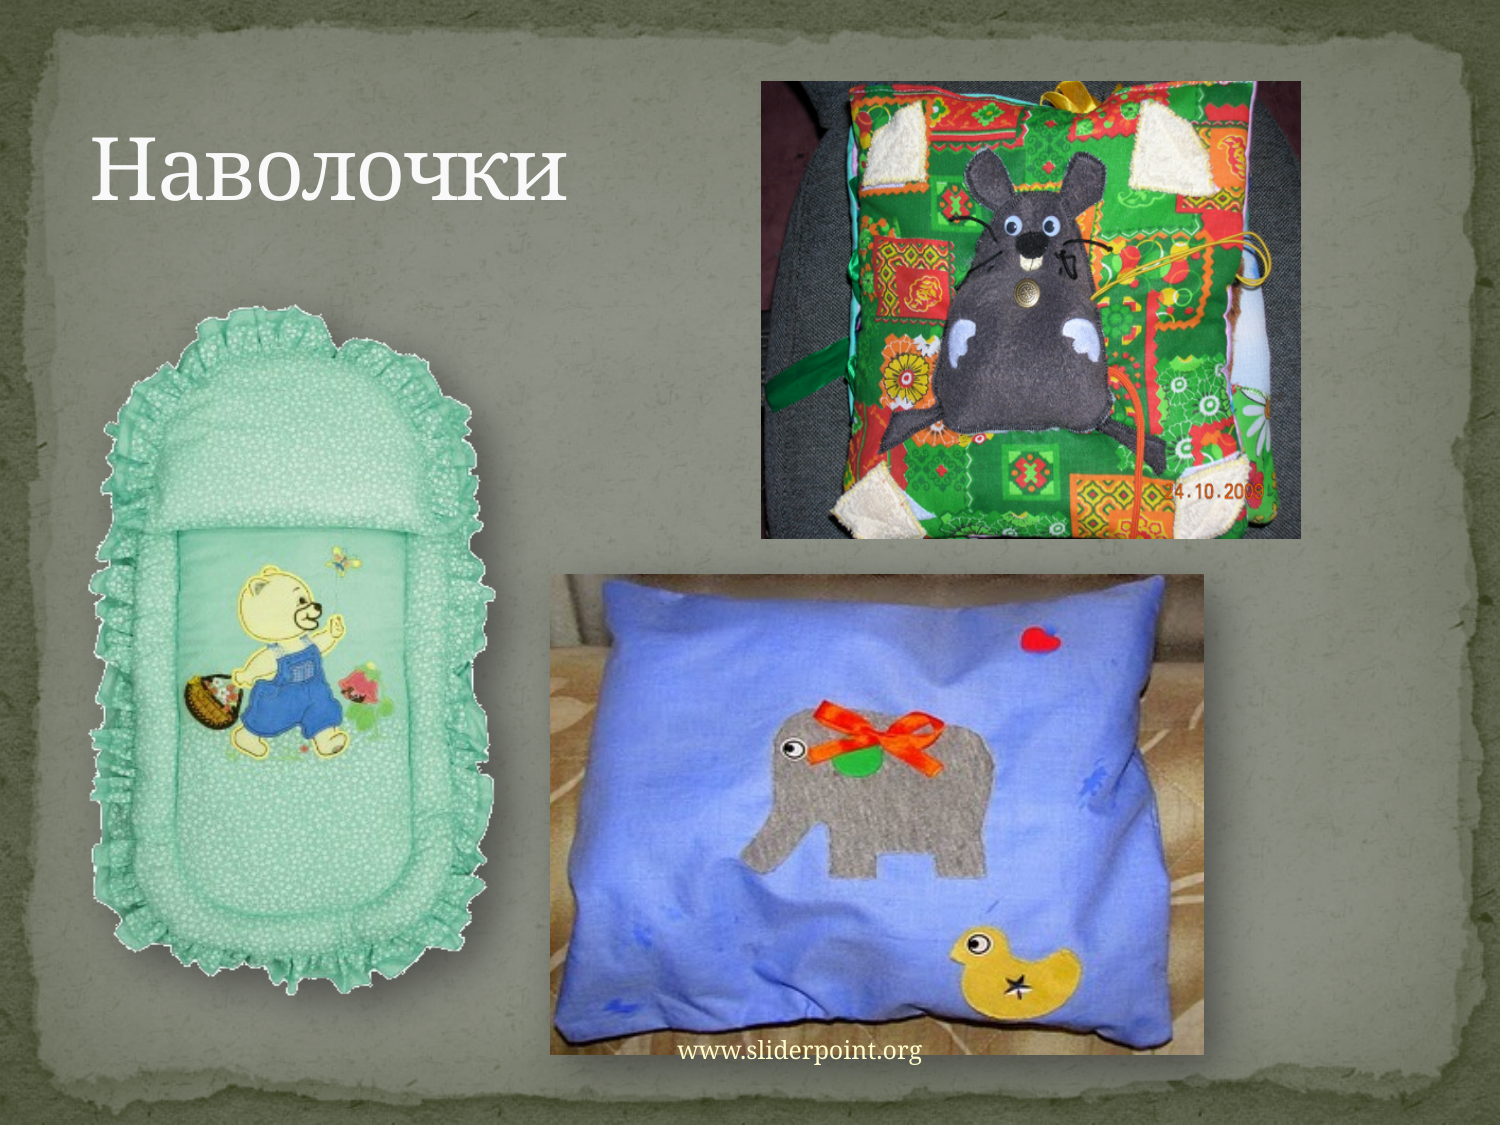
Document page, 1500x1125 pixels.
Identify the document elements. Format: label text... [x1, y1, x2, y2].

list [763, 83, 1299, 539]
picture [550, 574, 1204, 1055]
title Наволочки [74, 24, 1425, 225]
picture [82, 292, 506, 1032]
footer www.sliderpoint.org [350, 1017, 938, 1081]
